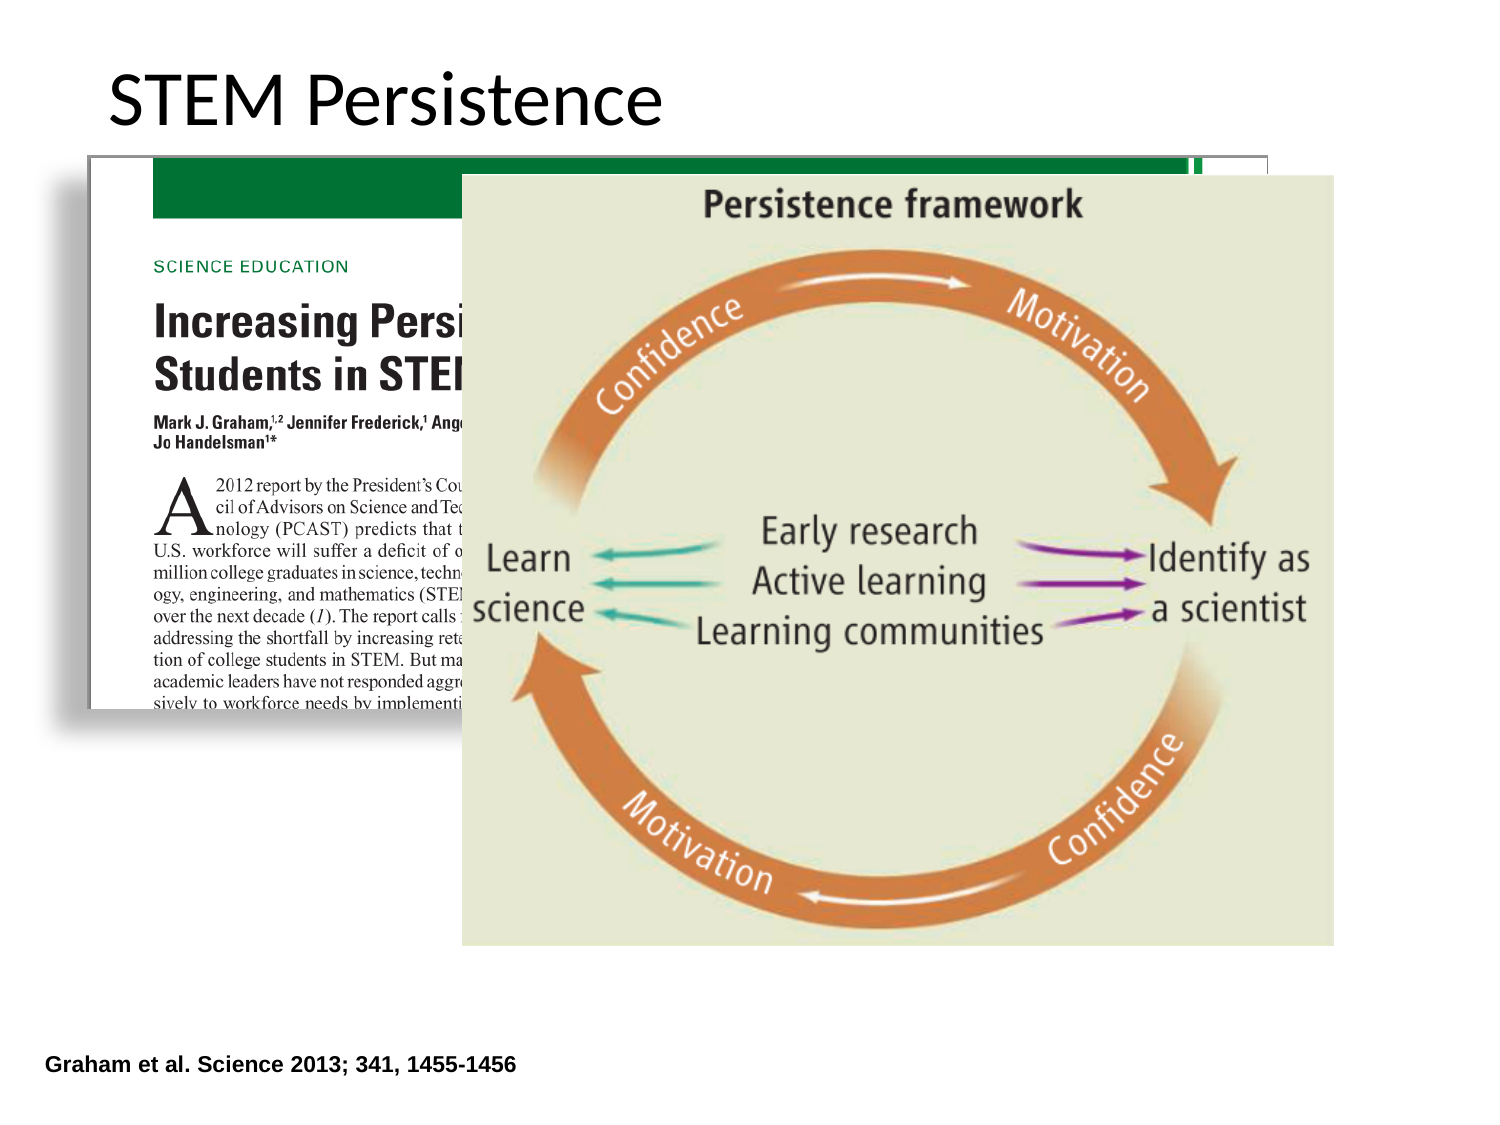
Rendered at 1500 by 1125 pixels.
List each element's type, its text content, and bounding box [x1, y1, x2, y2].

text_box Graham et al. Science 2013; 341, 1455-1456 [44, 1049, 688, 1088]
picture [87, 155, 1334, 946]
title STEM Persistence [93, 50, 1413, 150]
